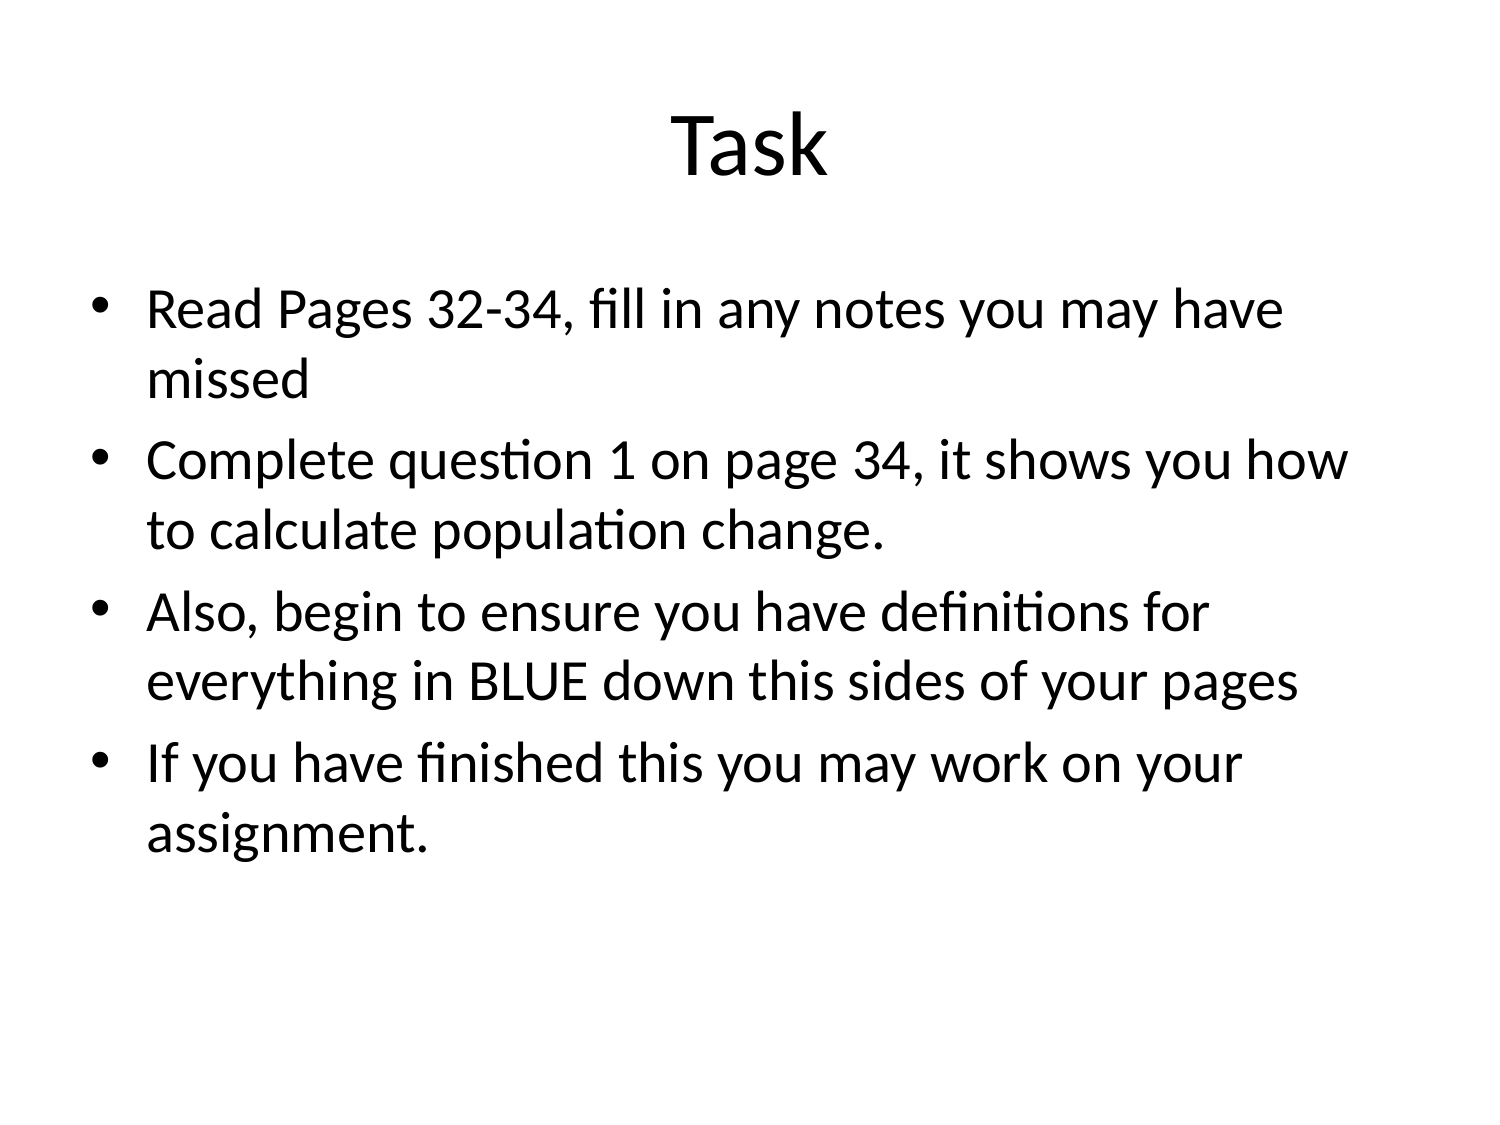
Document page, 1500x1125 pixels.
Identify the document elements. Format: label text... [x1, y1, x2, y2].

list Read Pages 32-34, fill in any notes you may have missed Complete question 1 on page 34, it shows you how to calculate population change. Also, begin to ensure you have definitions for everything in BLUE down this sides of your pages If you have finished this you may work on your assignment. [75, 262, 1425, 1005]
title Task [75, 45, 1425, 233]
